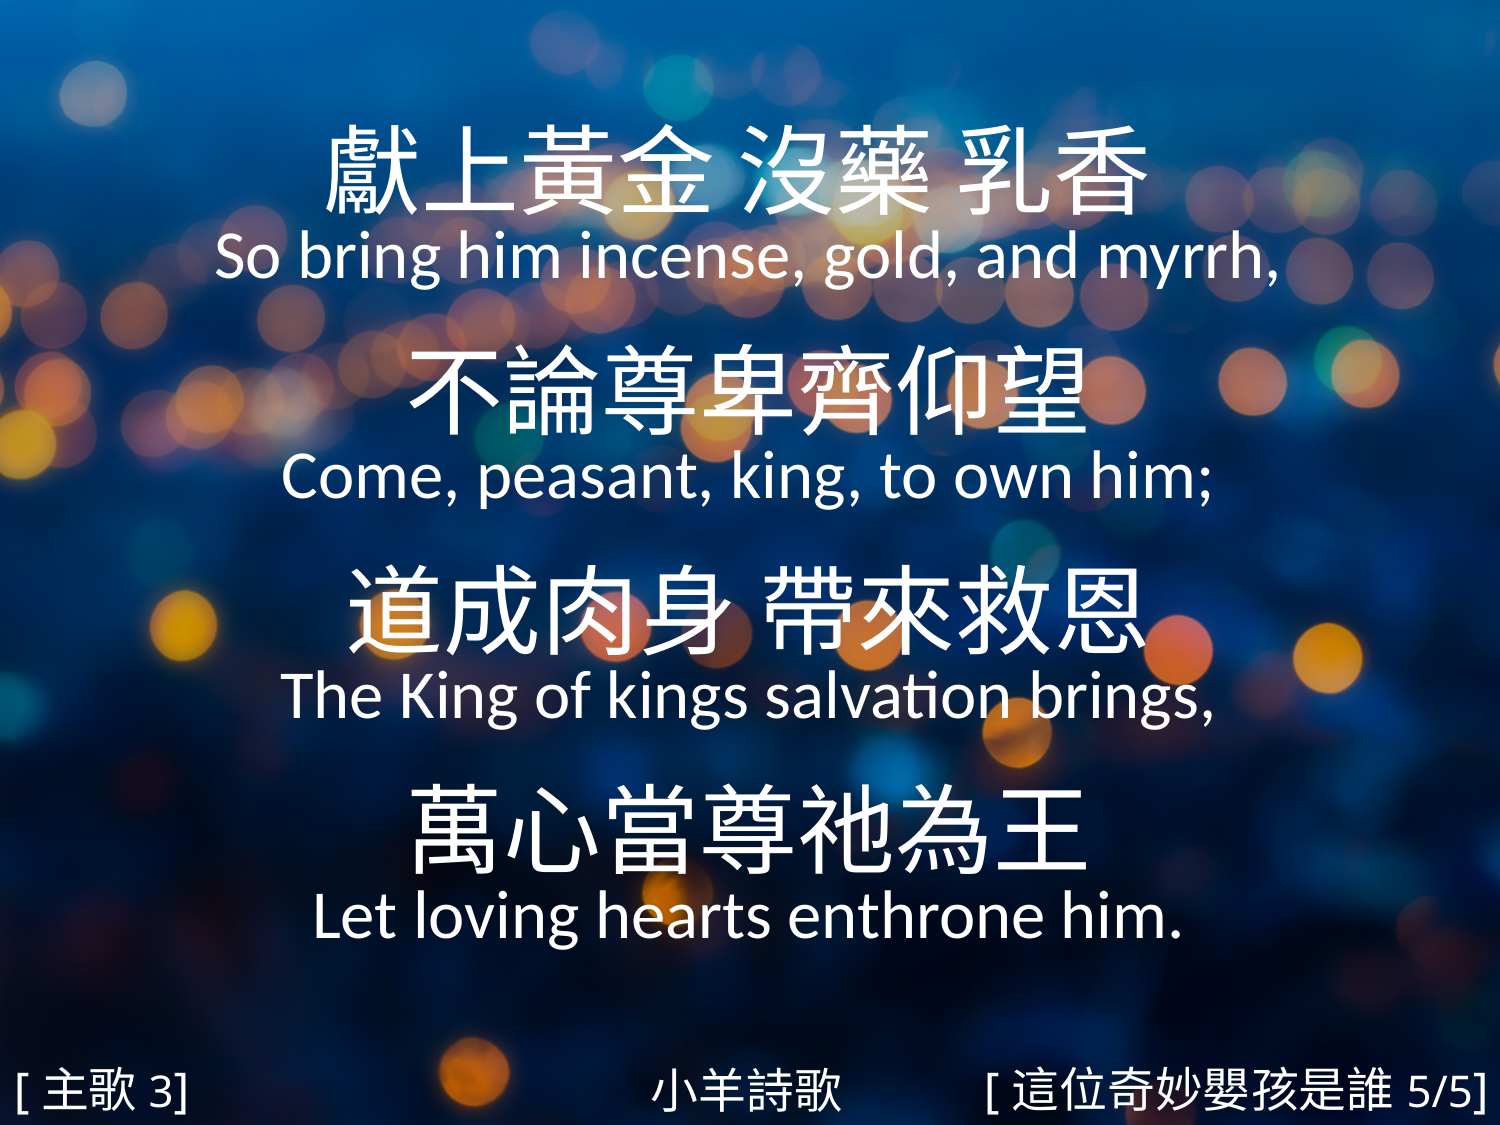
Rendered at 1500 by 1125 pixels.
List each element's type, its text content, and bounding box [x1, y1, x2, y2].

picture [0, 0, 1500, 1053]
text_box [這位奇妙嬰孩是誰5/5] [933, 1052, 1500, 1125]
text_box 獻上黃金 沒藥 乳香 So bring him incense, gold, and myrrh, 不論尊卑齊仰望 Come, peasant, king, to own him; 道成肉身 帶來救恩 The King of kings salvation brings, 萬心當尊祂為王 Let loving hearts enthrone him. [0, 124, 1499, 717]
subtitle 小羊詩歌 [258, 1053, 933, 1125]
text_box [主歌3] [0, 1052, 258, 1125]
